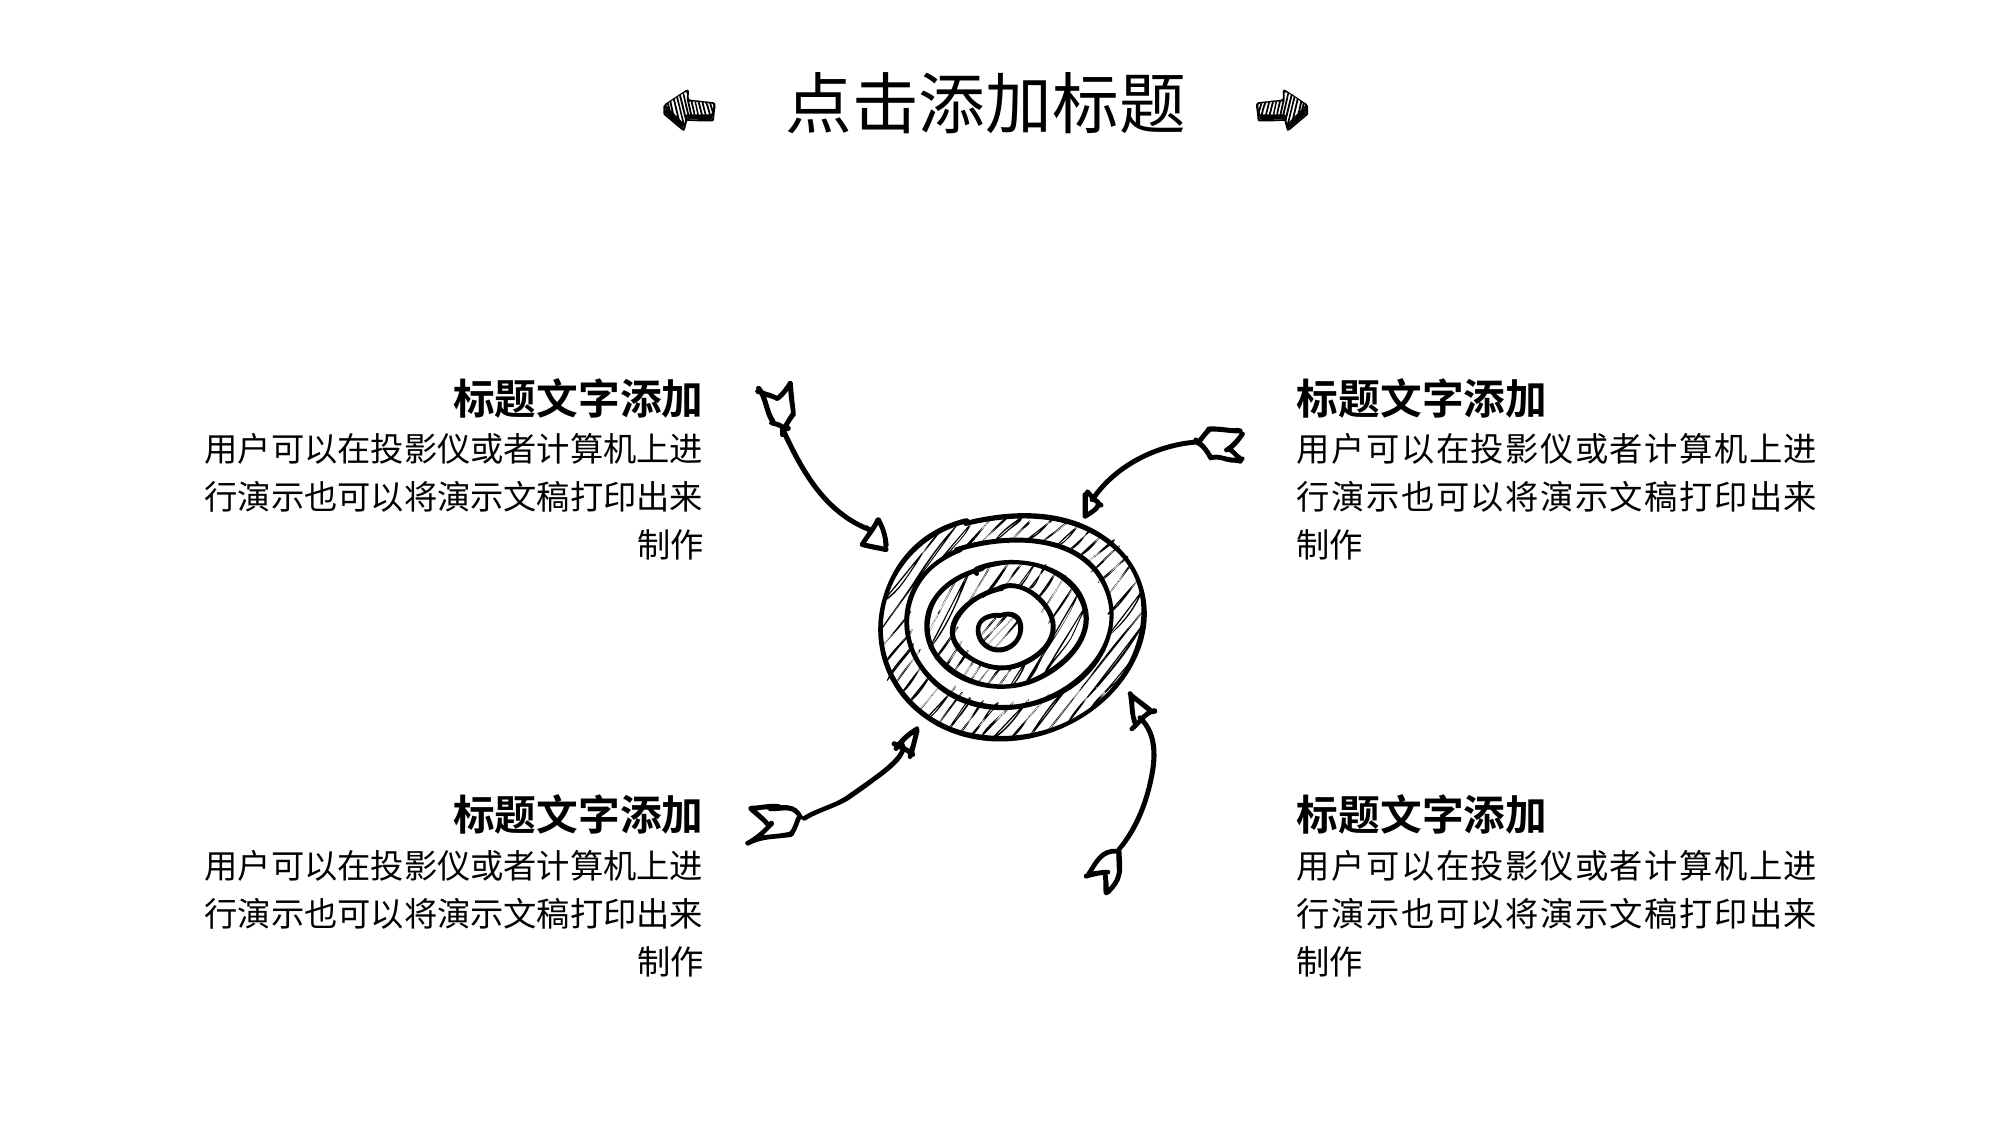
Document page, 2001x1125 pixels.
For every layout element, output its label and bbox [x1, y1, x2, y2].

text_box [167, 771, 719, 984]
picture [745, 381, 1246, 896]
text_box [1281, 771, 1833, 984]
text_box [663, 54, 1309, 151]
text_box [167, 355, 719, 568]
text_box [1281, 355, 1833, 568]
